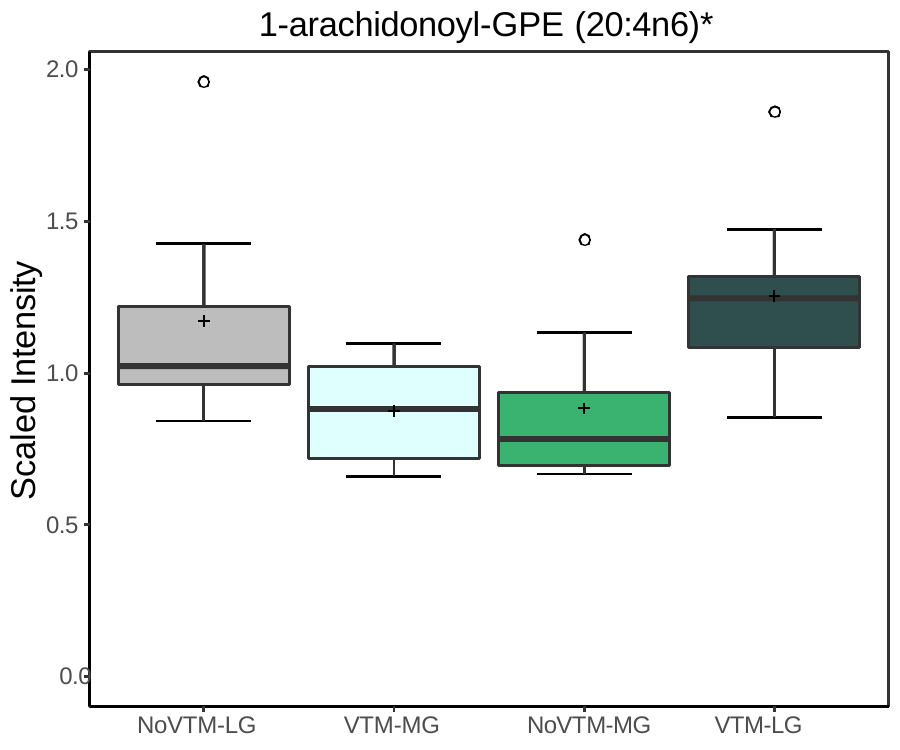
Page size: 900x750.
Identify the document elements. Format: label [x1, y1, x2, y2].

text_box [44, 203, 82, 235]
text_box [256, 0, 722, 44]
text_box [44, 506, 82, 538]
text_box [1, 256, 82, 503]
slide_number [134, 713, 275, 750]
text_box [44, 51, 82, 83]
text_box [83, 50, 891, 738]
footer [57, 661, 95, 750]
